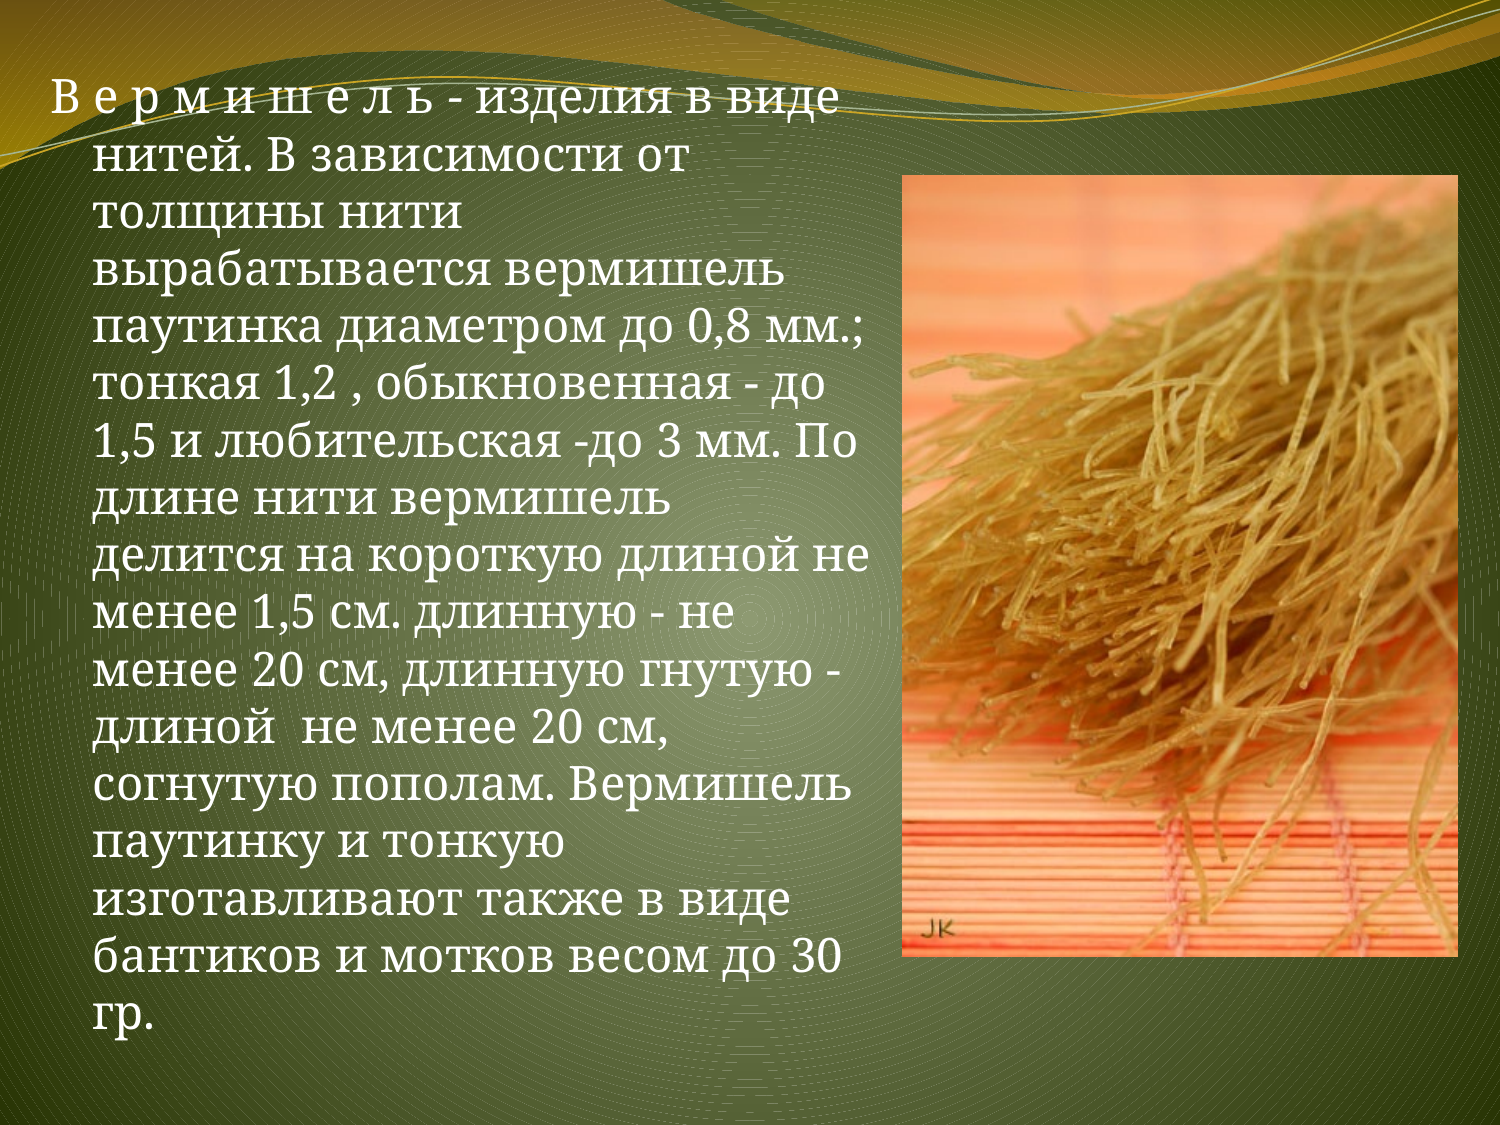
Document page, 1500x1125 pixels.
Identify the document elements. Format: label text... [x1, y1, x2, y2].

picture [902, 175, 1458, 958]
list В е р м и ш е л ь - изделия в виде нитей. В зависимости от толщины нити вырабатывается вермишель паутинка диаметром до 0,8 мм.; тонкая 1,2 , обыкновенная - до 1,5 и любительская -до 3 мм. По длине нити вермишель делится на короткую длиной не менее 1,5 см. длинную - не менее 20 см, длинную гнутую - длиной не менее 20 см, согнутую пополам. Вермишель паутинку и тонкую изготавливают также в виде бантиков и мотков весом до 30 гр. [34, 58, 891, 1055]
